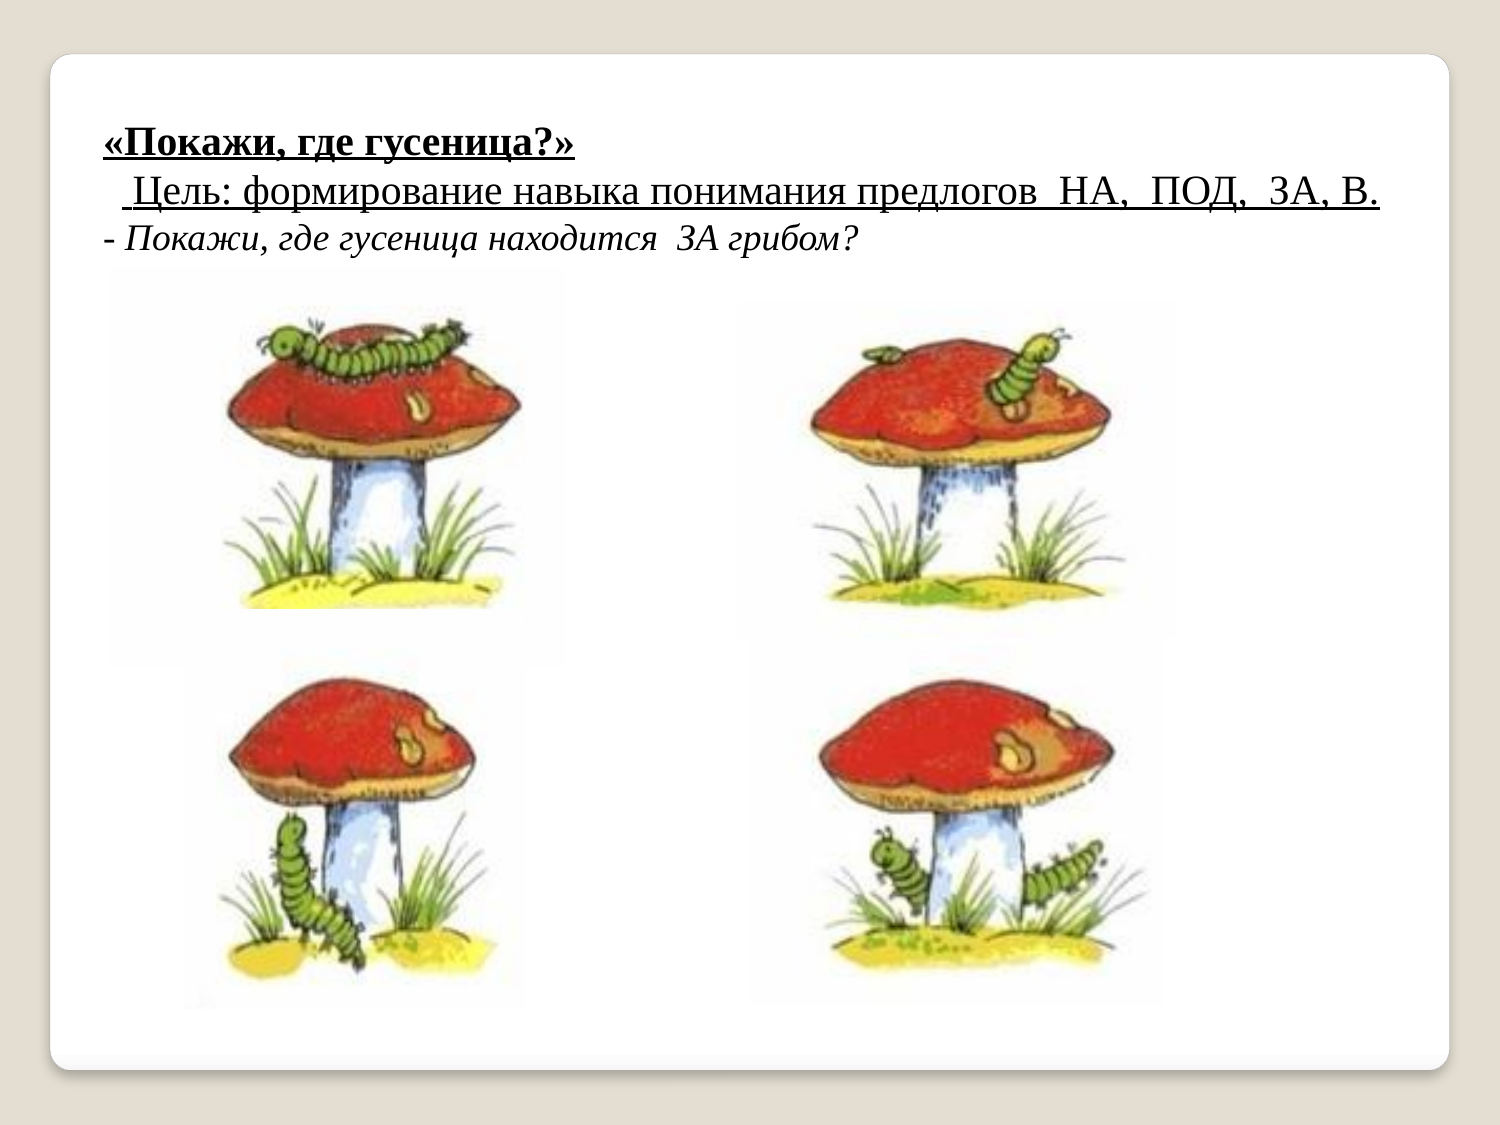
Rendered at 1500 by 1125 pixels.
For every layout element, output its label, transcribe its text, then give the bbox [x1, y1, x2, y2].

text_box «Покажи, где гусеница?» Цель: формирование навыка понимания предлогов НА, ПОД, ЗА, В. - Покажи, где гусеница находится ЗА грибом? [88, 105, 1414, 266]
picture [737, 302, 1176, 1006]
picture [108, 267, 565, 1009]
